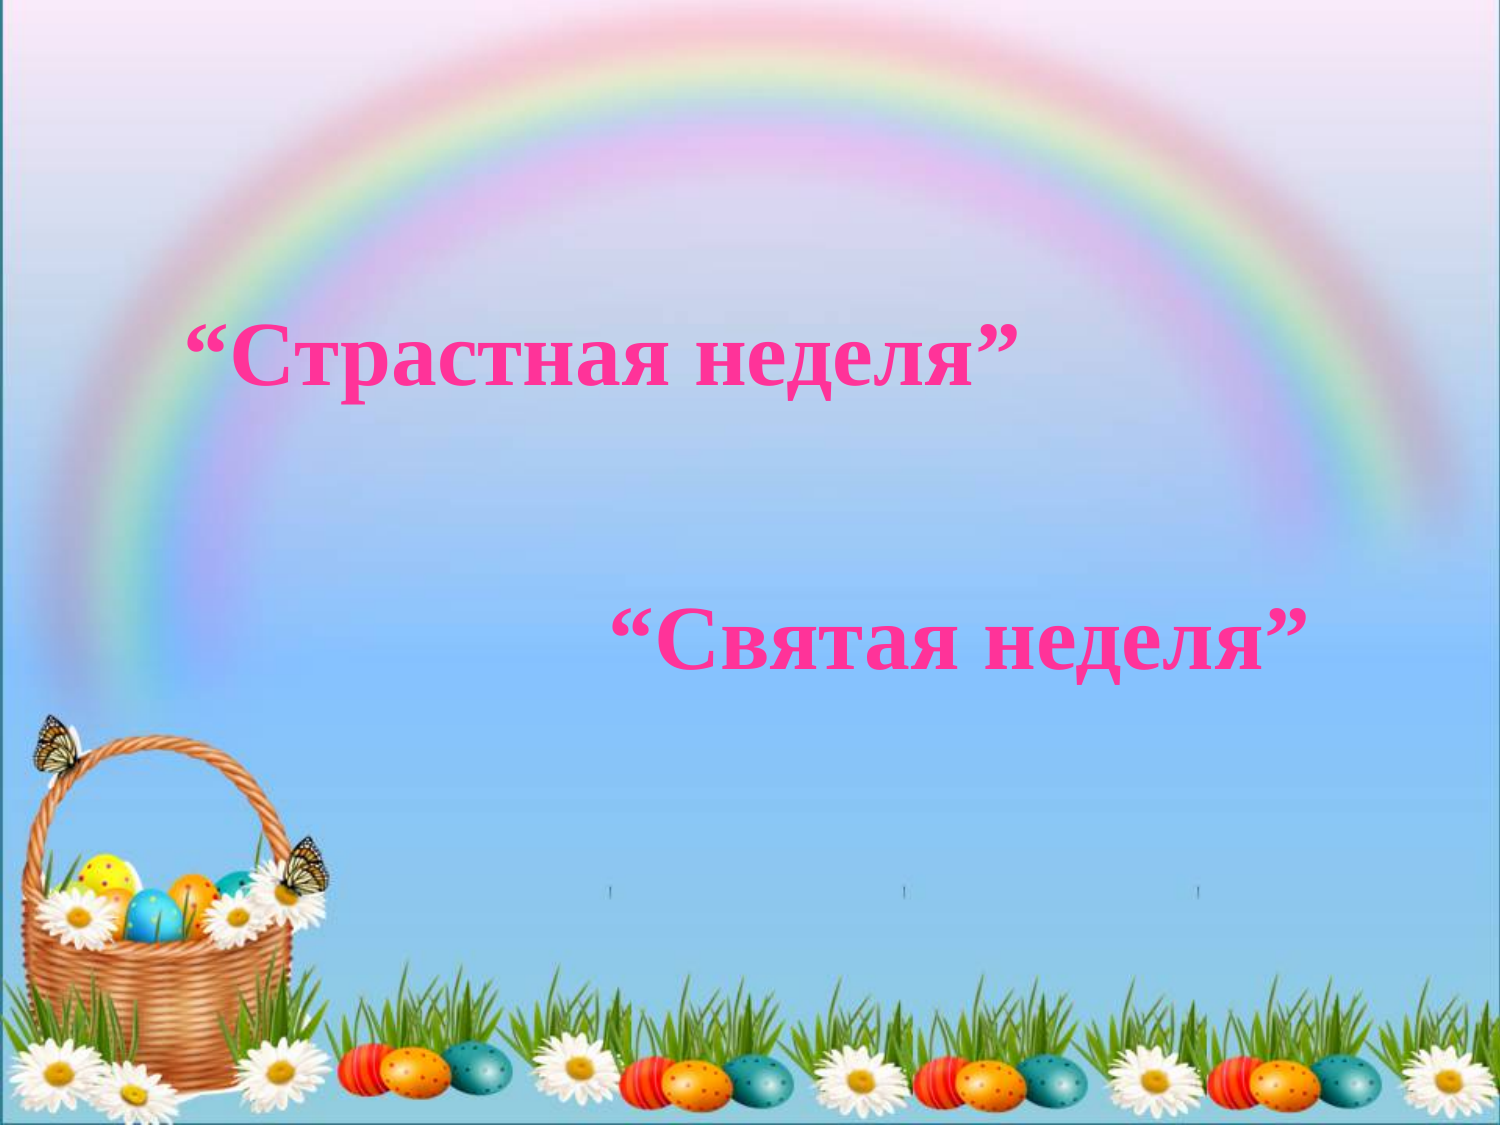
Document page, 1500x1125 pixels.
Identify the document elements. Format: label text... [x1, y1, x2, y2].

text_box “Святая неделя” [419, 538, 1500, 727]
title “Страстная неделя” [41, 255, 1164, 443]
picture [0, 0, 1500, 1125]
